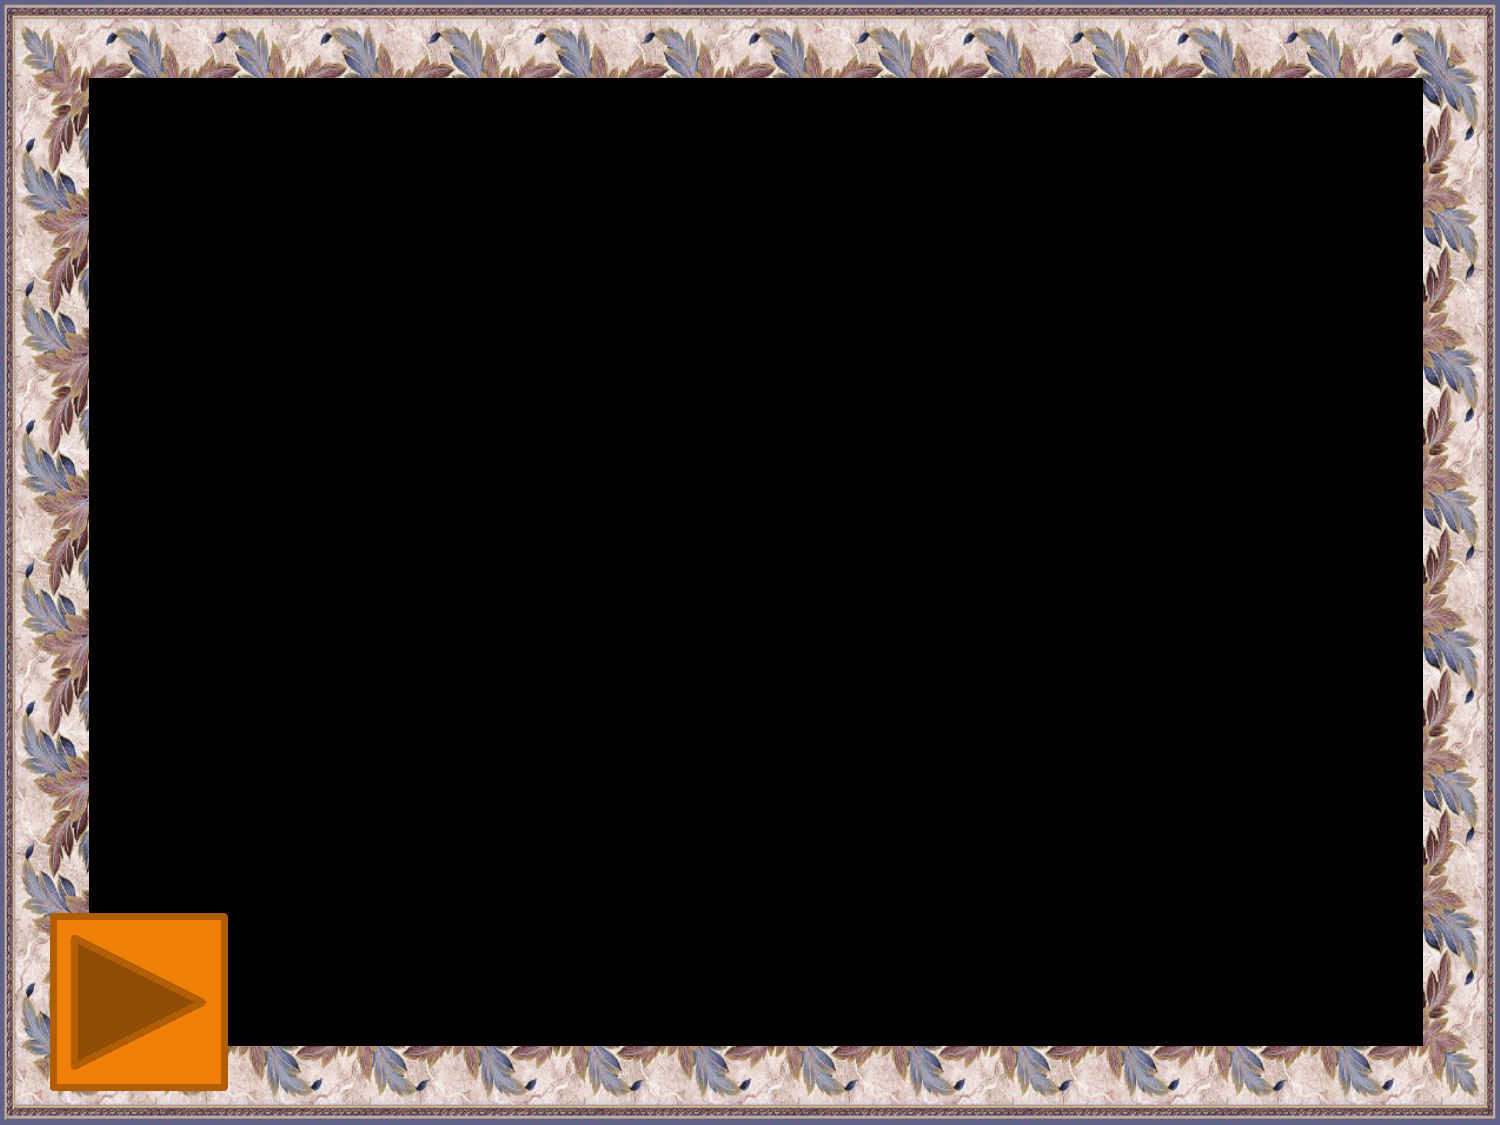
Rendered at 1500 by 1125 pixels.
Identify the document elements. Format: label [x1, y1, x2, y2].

text_box [88, 77, 1424, 1047]
picture [0, 0, 1500, 1125]
